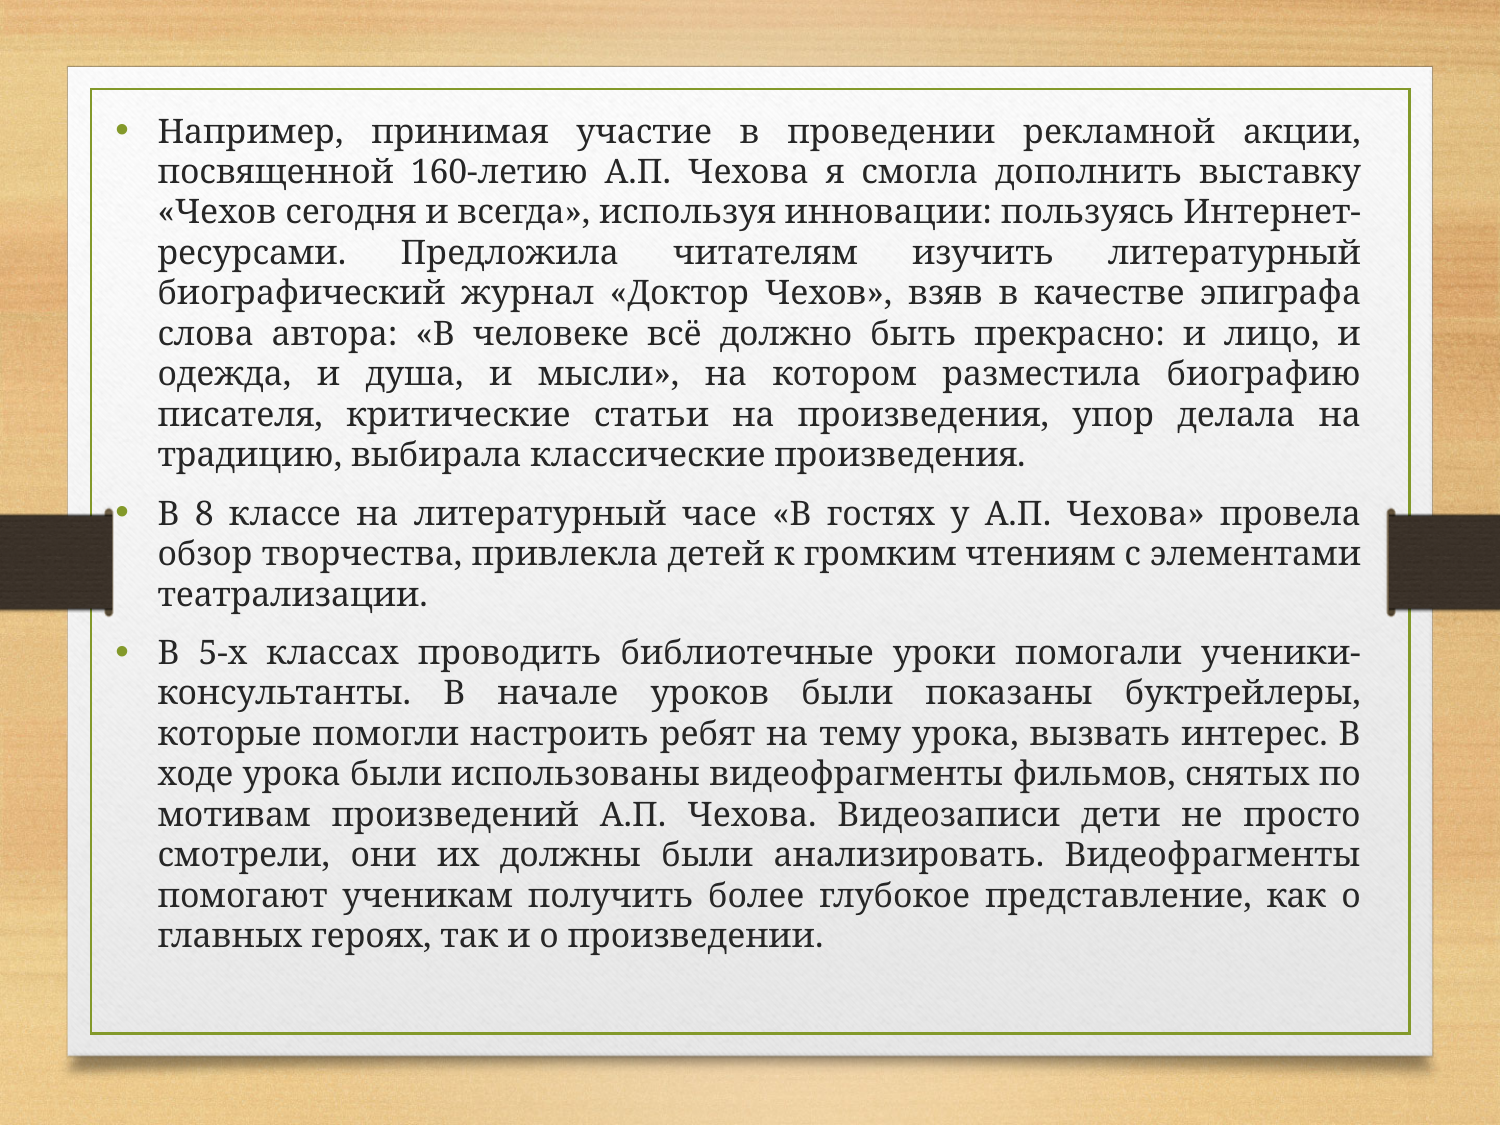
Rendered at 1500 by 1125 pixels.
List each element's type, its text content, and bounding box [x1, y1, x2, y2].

list Например, принимая участие в проведении рекламной акции, посвященной 160-летию А.П. Чехова я смогла дополнить выставку «Чехов сегодня и всегда», используя инновации: пользуясь Интернет-ресурсами. Предложила читателям изучить литературный биографический журнал «Доктор Чехов», взяв в качестве эпиграфа слова автора: «В человеке всё должно быть прекрасно: и лицо, и одежда, и душа, и мысли», на котором разместила биографию писателя, критические статьи на произведения, упор делала на традицию, выбирала классические произведения. В 8 классе на литературный часе «В гостях у А.П. Чехова» провела обзор творчества, привлекла детей к громким чтениям с элементами театрализации. В 5-х классах проводить библиотечные уроки помогали ученики- консультанты. В начале уроков были показаны буктрейлеры, которые помогли настроить ребят на тему урока, вызвать интерес. В ходе урока были использованы видеофрагменты фильмов, снятых по мотивам произведений А.П. Чехова. Видеозаписи дети не просто смотрели, они их должны были анализировать. Видеофрагменты помогают ученикам получить более глубокое представление, как о главных героях, так и о произведении. [100, 101, 1376, 998]
picture [0, 0, 1500, 1125]
